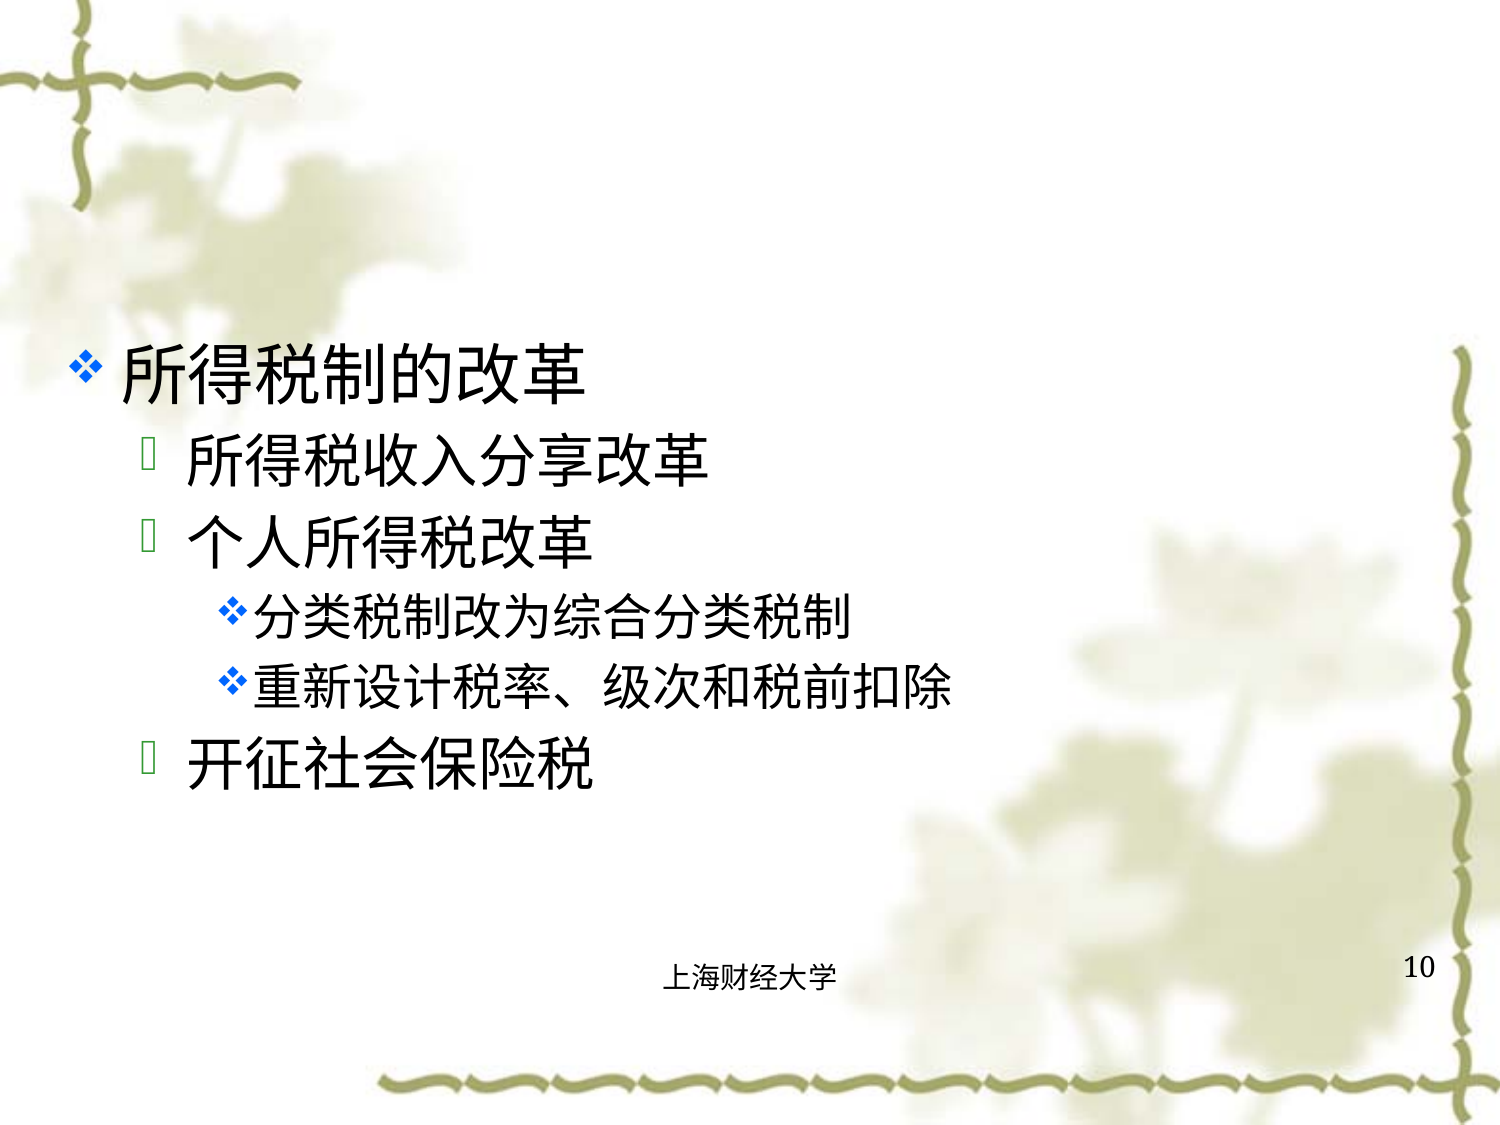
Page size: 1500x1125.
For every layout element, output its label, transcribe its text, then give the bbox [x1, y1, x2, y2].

list 所得税制的改革 所得税收入分享改革 个人所得税改革 分类税制改为综合分类税制 重新设计税率、级次和税前扣除 开征社会保险税 [49, 324, 1452, 963]
slide_number 10 [1074, 940, 1451, 1066]
picture [0, 0, 1500, 1125]
footer 上海财经大学 [512, 952, 988, 1066]
